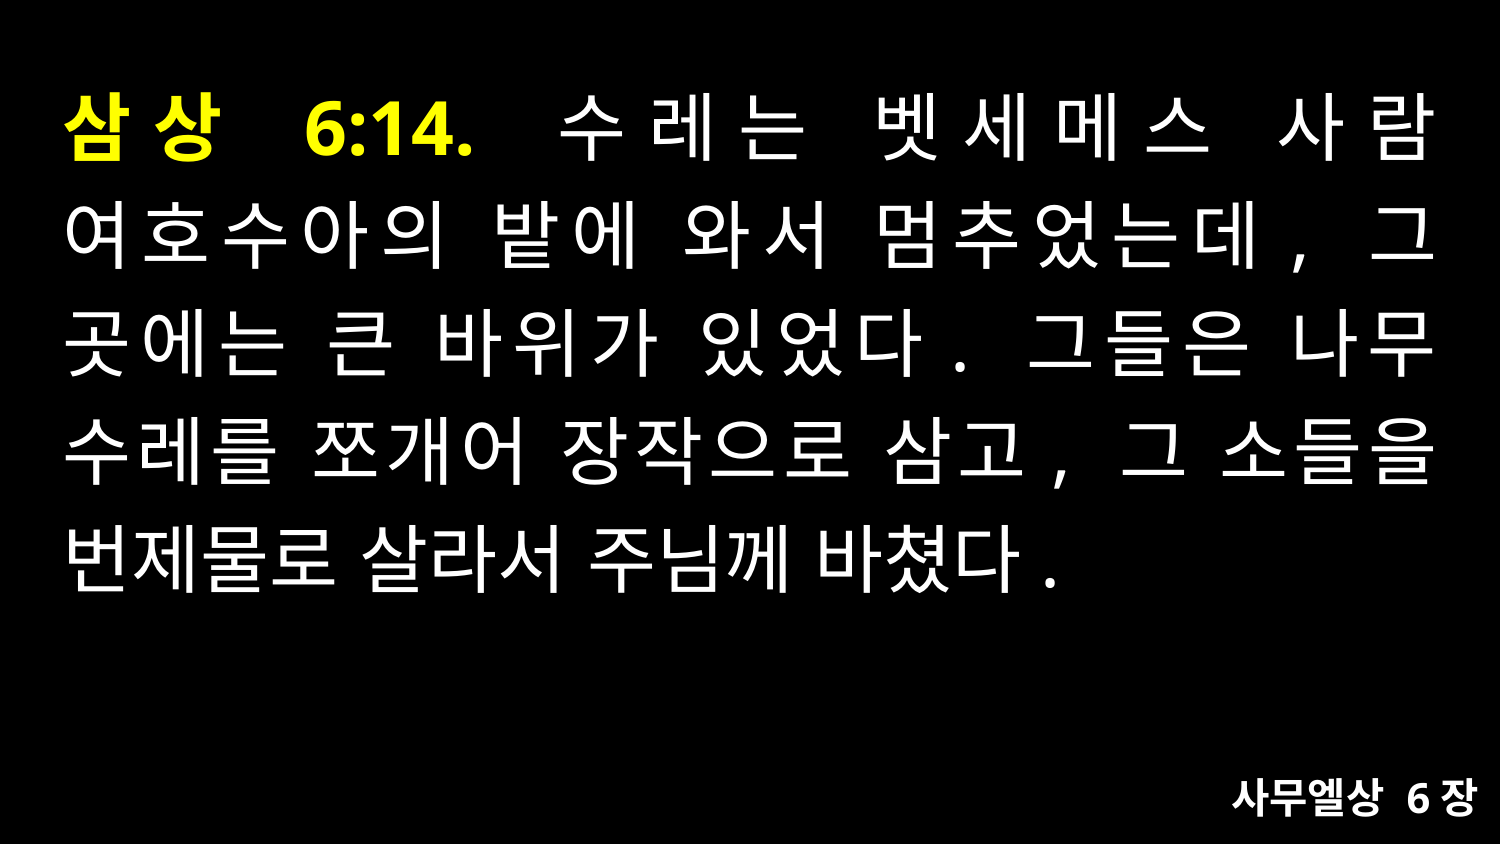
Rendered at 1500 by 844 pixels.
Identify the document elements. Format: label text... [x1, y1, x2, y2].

title 삼상 6:14. 수레는 벳세메스 사람 여호수아의 밭에 와서 멈추었는데, 그 곳에는 큰 바위가 있었다. 그들은 나무 수레를 쪼개어 장작으로 삼고, 그 소들을 번제물로 살라서 주님께 바쳤다. [0, 0, 1500, 844]
subtitle 사무엘상 6장 [916, 770, 1500, 844]
